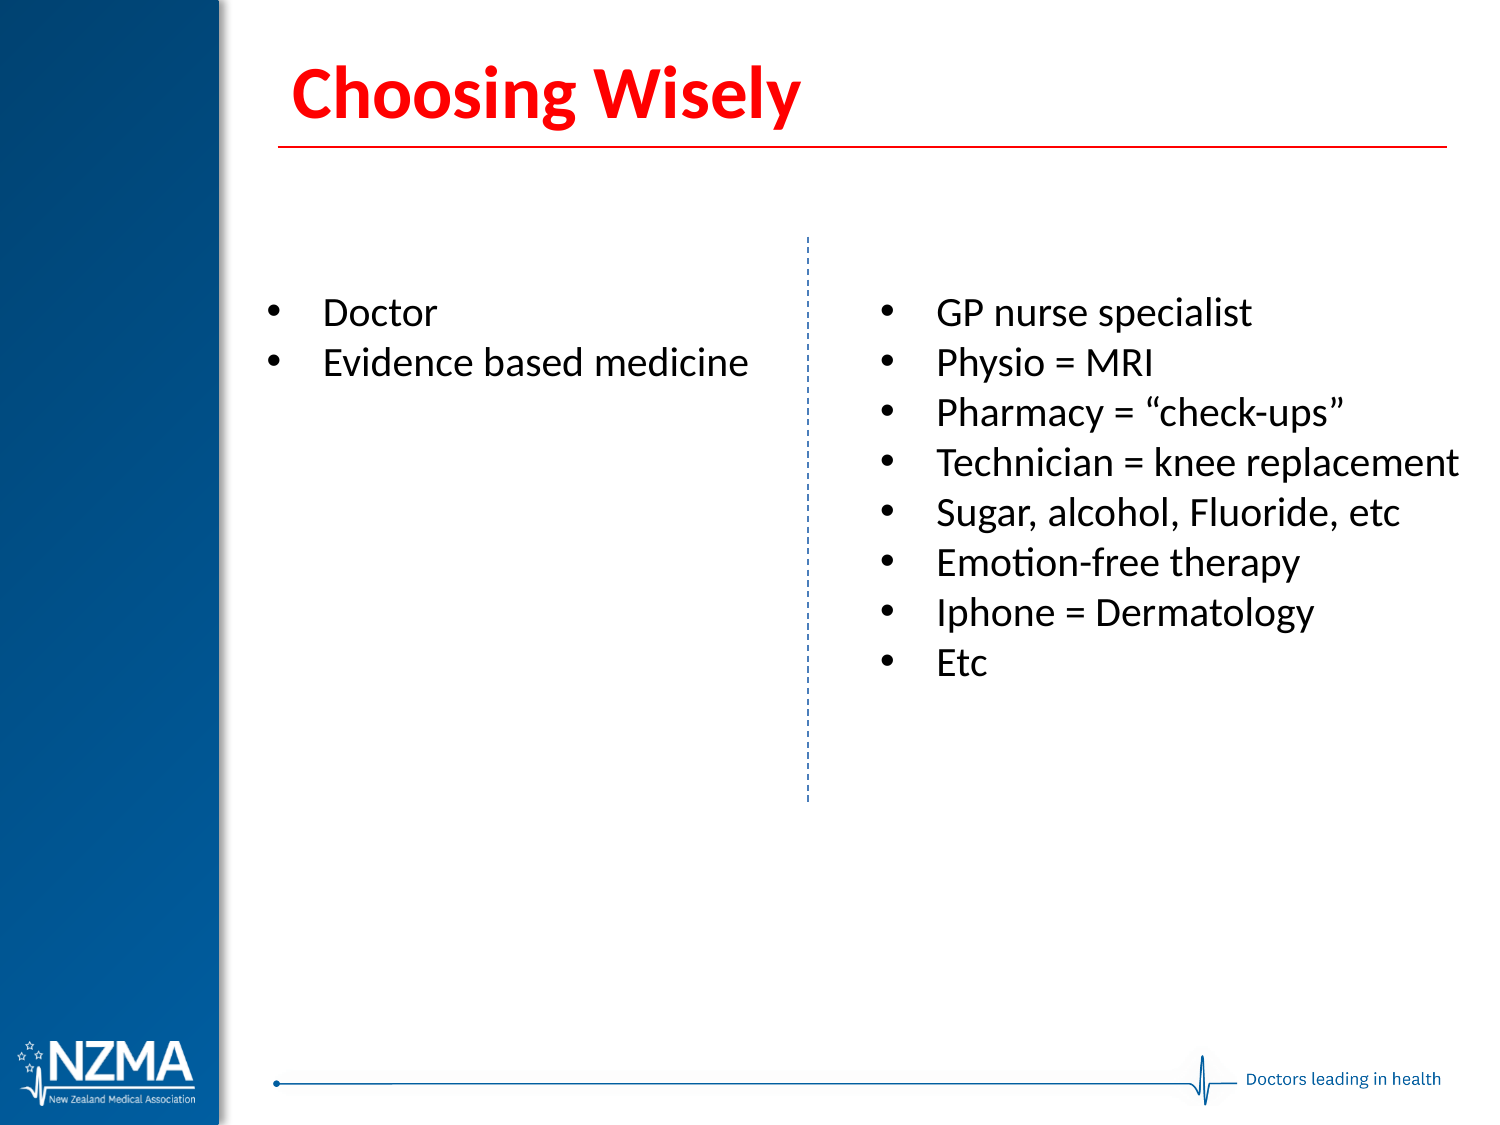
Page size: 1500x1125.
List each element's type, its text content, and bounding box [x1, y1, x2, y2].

picture [17, 1041, 196, 1107]
picture [241, 1022, 1448, 1107]
text_box [0, 0, 220, 1125]
text_box Doctor Evidence based medicine [251, 277, 775, 393]
text_box Choosing Wisely [277, 30, 1329, 146]
text_box GP nurse specialist Physio = MRI Pharmacy = “check-ups” Technician = knee replacement Sugar, alcohol, Fluoride, etc Emotion-free therapy Iphone = Dermatology Etc [865, 277, 1476, 743]
